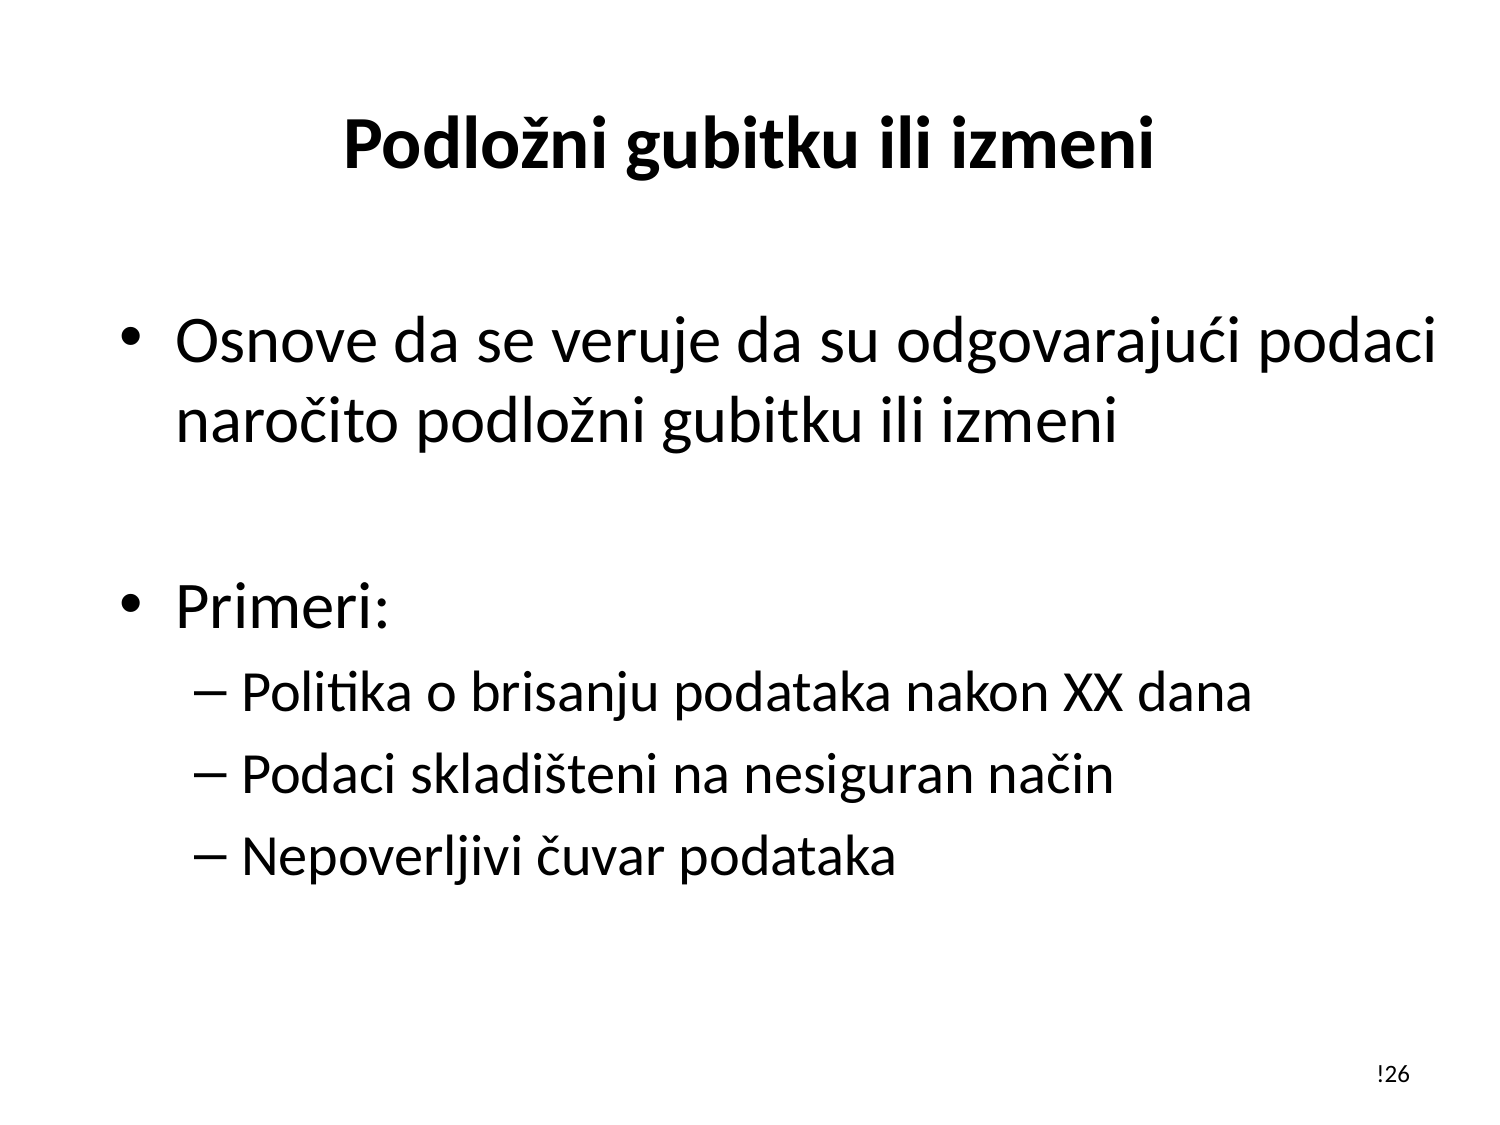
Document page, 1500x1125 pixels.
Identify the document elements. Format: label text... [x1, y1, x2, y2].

slide_number !26 [1074, 1042, 1425, 1103]
list Osnove da se veruje da su odgovarajući podaci naročito podložni gubitku ili izmeni Primeri: Politika o brisanju podataka nakon XX dana Podaci skladišteni na nesiguran način Nepoverljivi čuvar podataka [103, 287, 1455, 977]
title Podložni gubitku ili izmeni [74, 44, 1426, 233]
